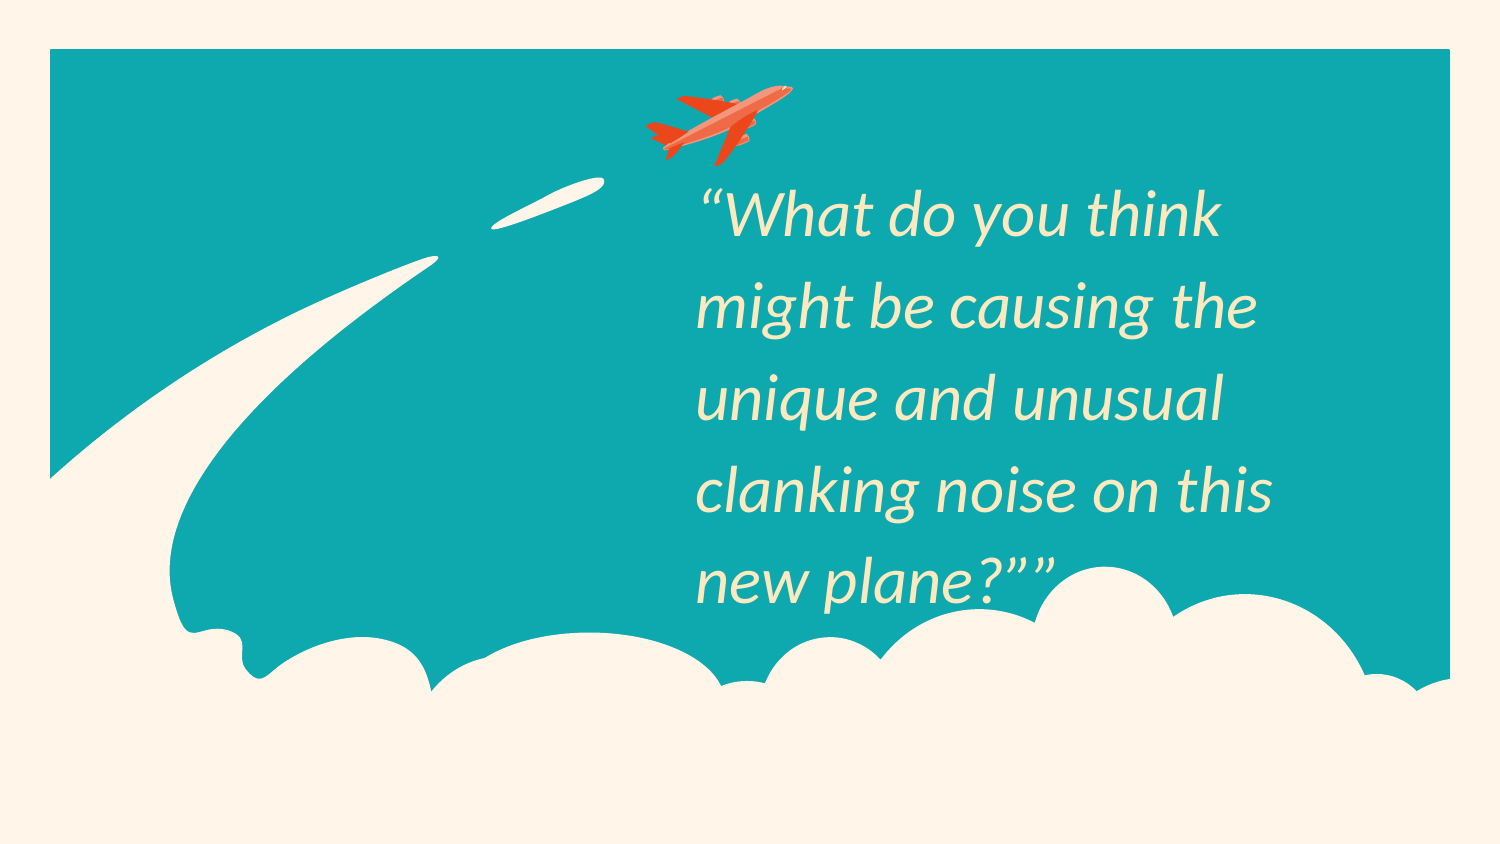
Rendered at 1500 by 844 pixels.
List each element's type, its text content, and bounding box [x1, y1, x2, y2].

list “What do you think might be causing the unique and unusual clanking noise on this new plane?”” [680, 142, 1398, 200]
